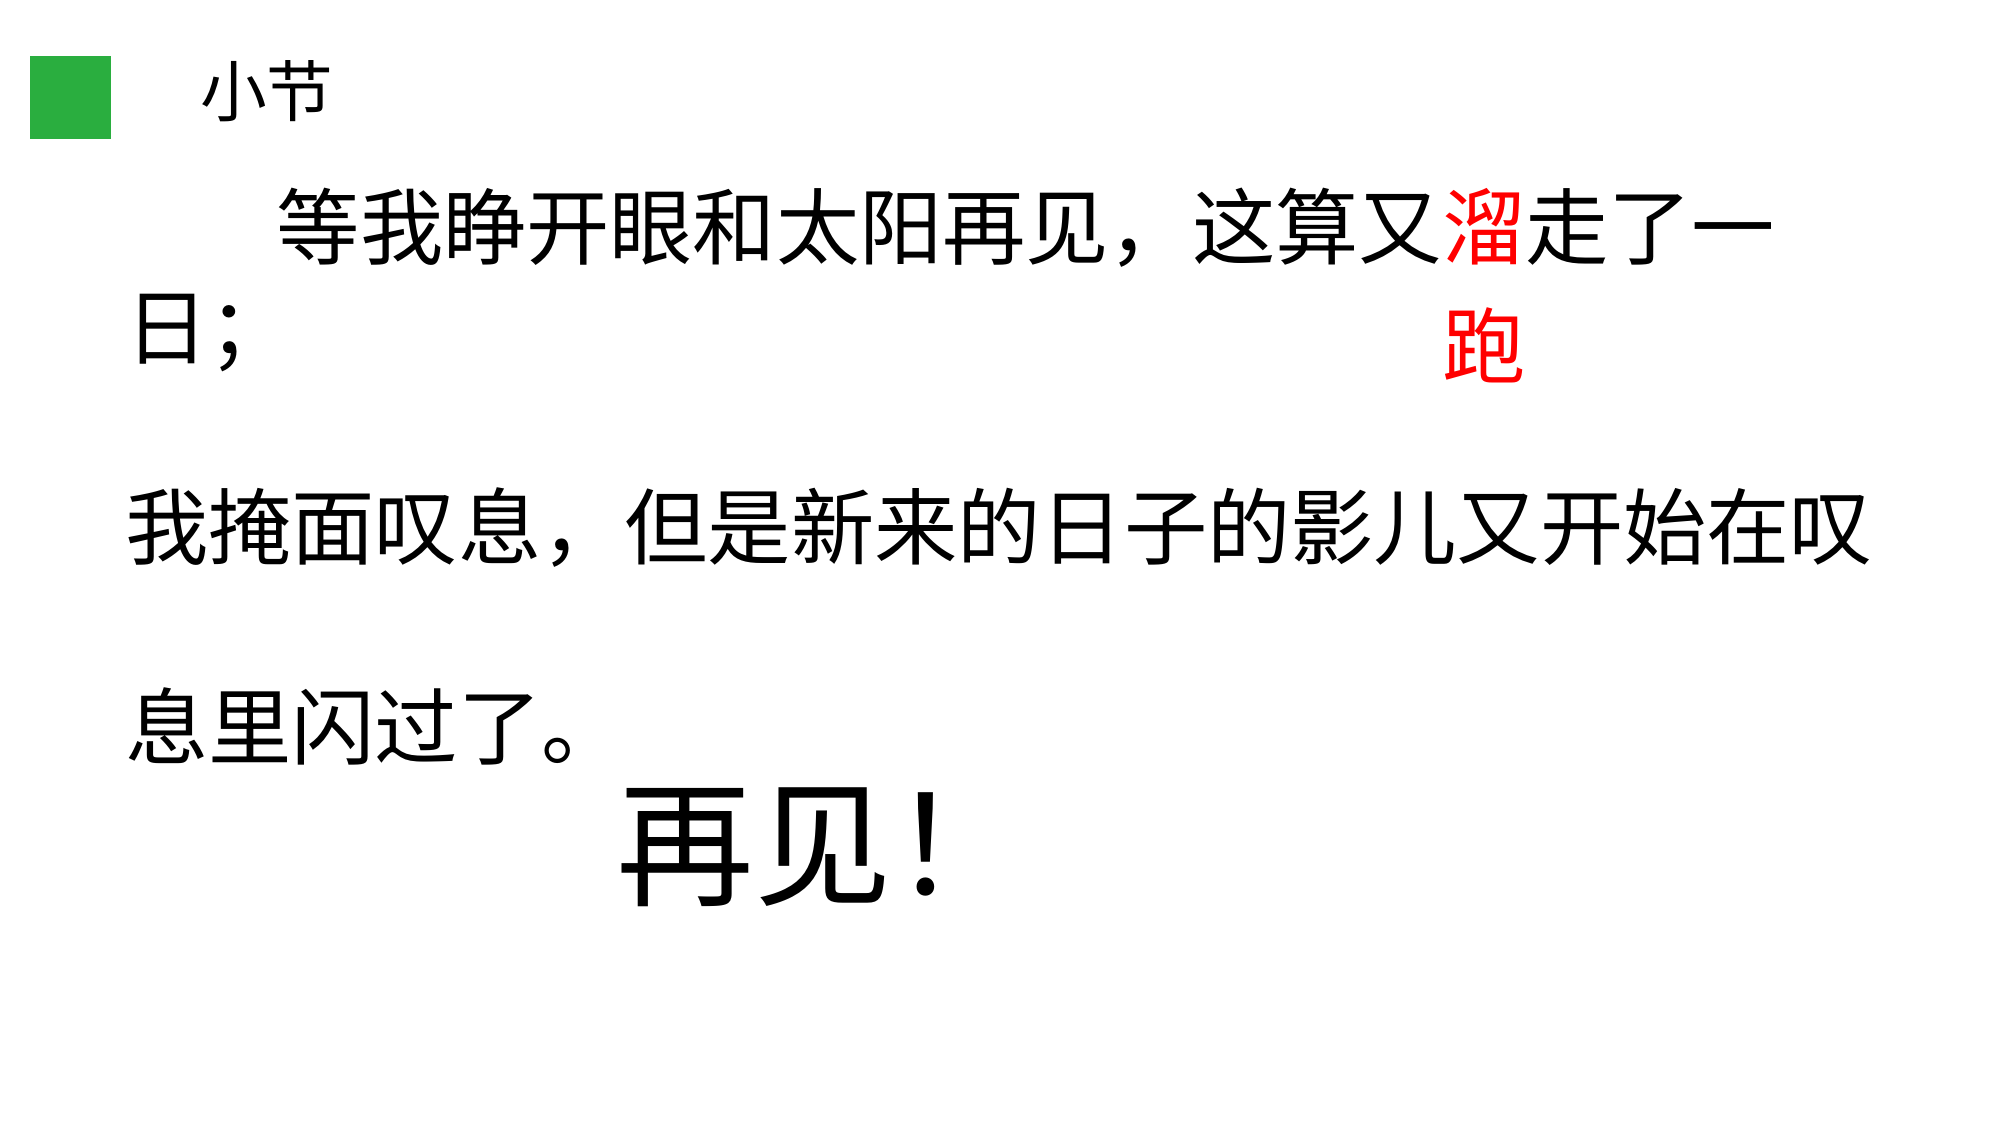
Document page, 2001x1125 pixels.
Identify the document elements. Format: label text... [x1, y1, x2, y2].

text_box 跑 [1427, 286, 1700, 402]
text_box 再见！ [601, 783, 1045, 931]
picture [30, 56, 111, 139]
text_box 小节 [185, 42, 349, 138]
text_box 等我睁开眼和太阳再见，这算又溜走了一日； 我掩面叹息，但是新来的日子的影儿又开始在叹 息里闪过了。 [110, 168, 1943, 783]
